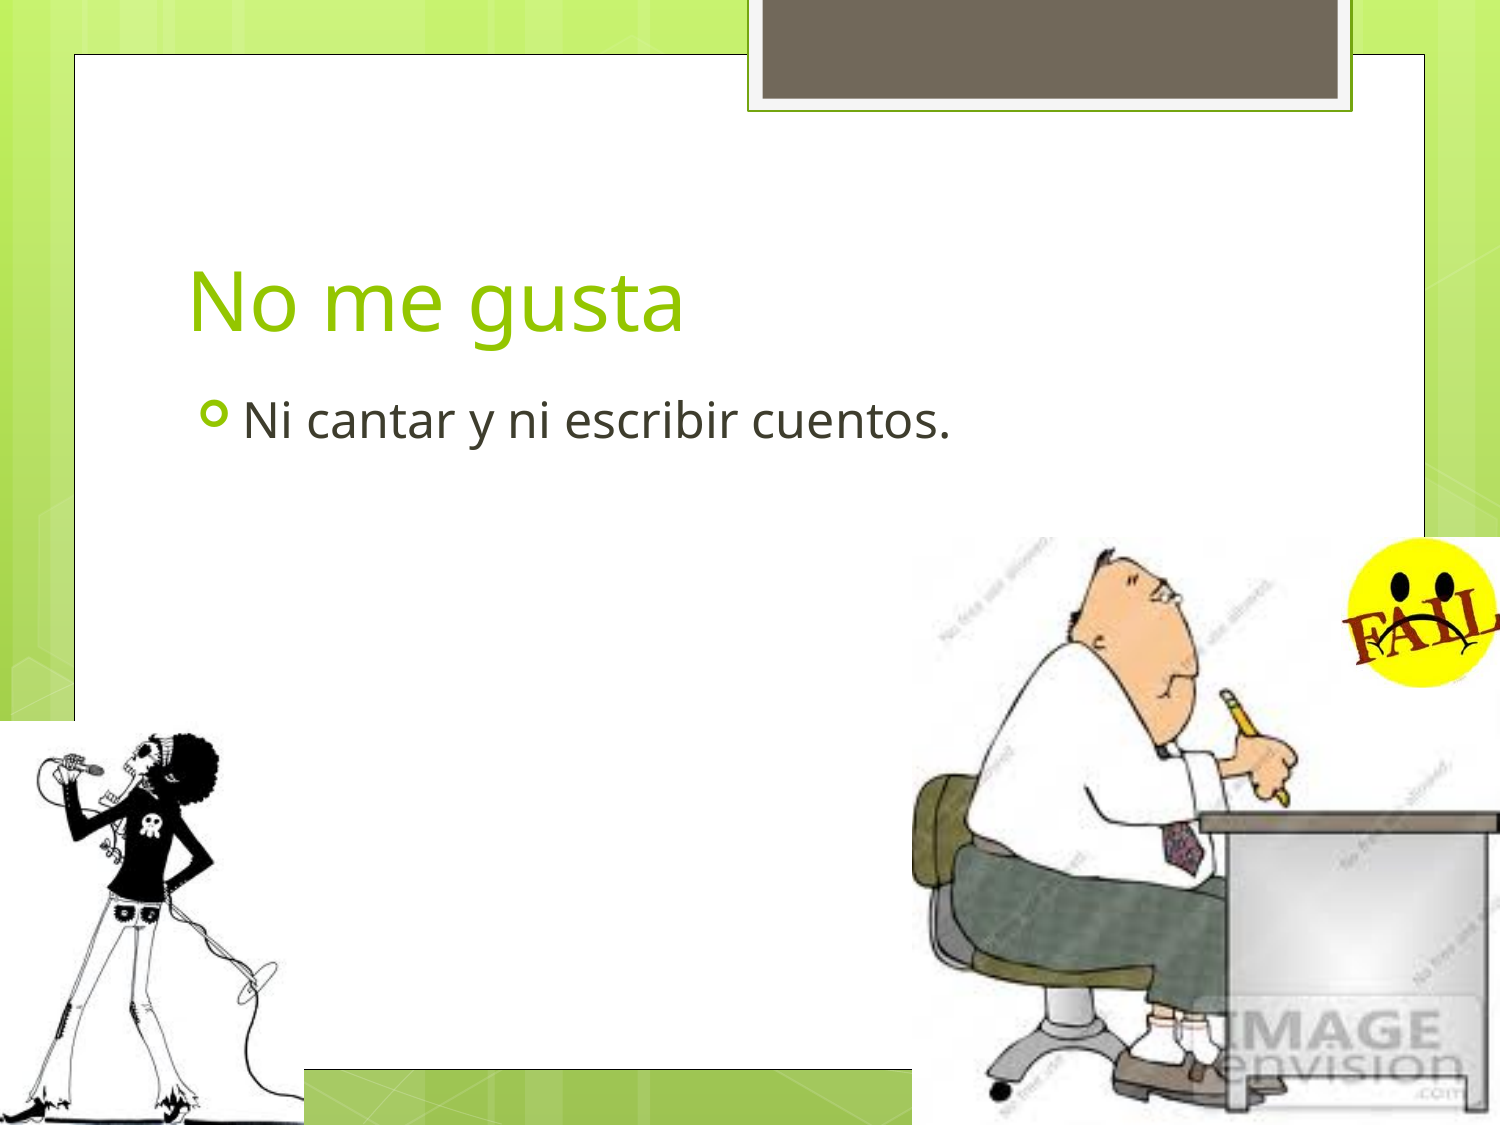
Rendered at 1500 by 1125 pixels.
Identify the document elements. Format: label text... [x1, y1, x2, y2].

picture [0, 721, 304, 1125]
title No me gusta [171, 168, 1324, 357]
picture [912, 537, 1500, 1125]
list Ni cantar y ni escribir cuentos. [171, 381, 1283, 957]
